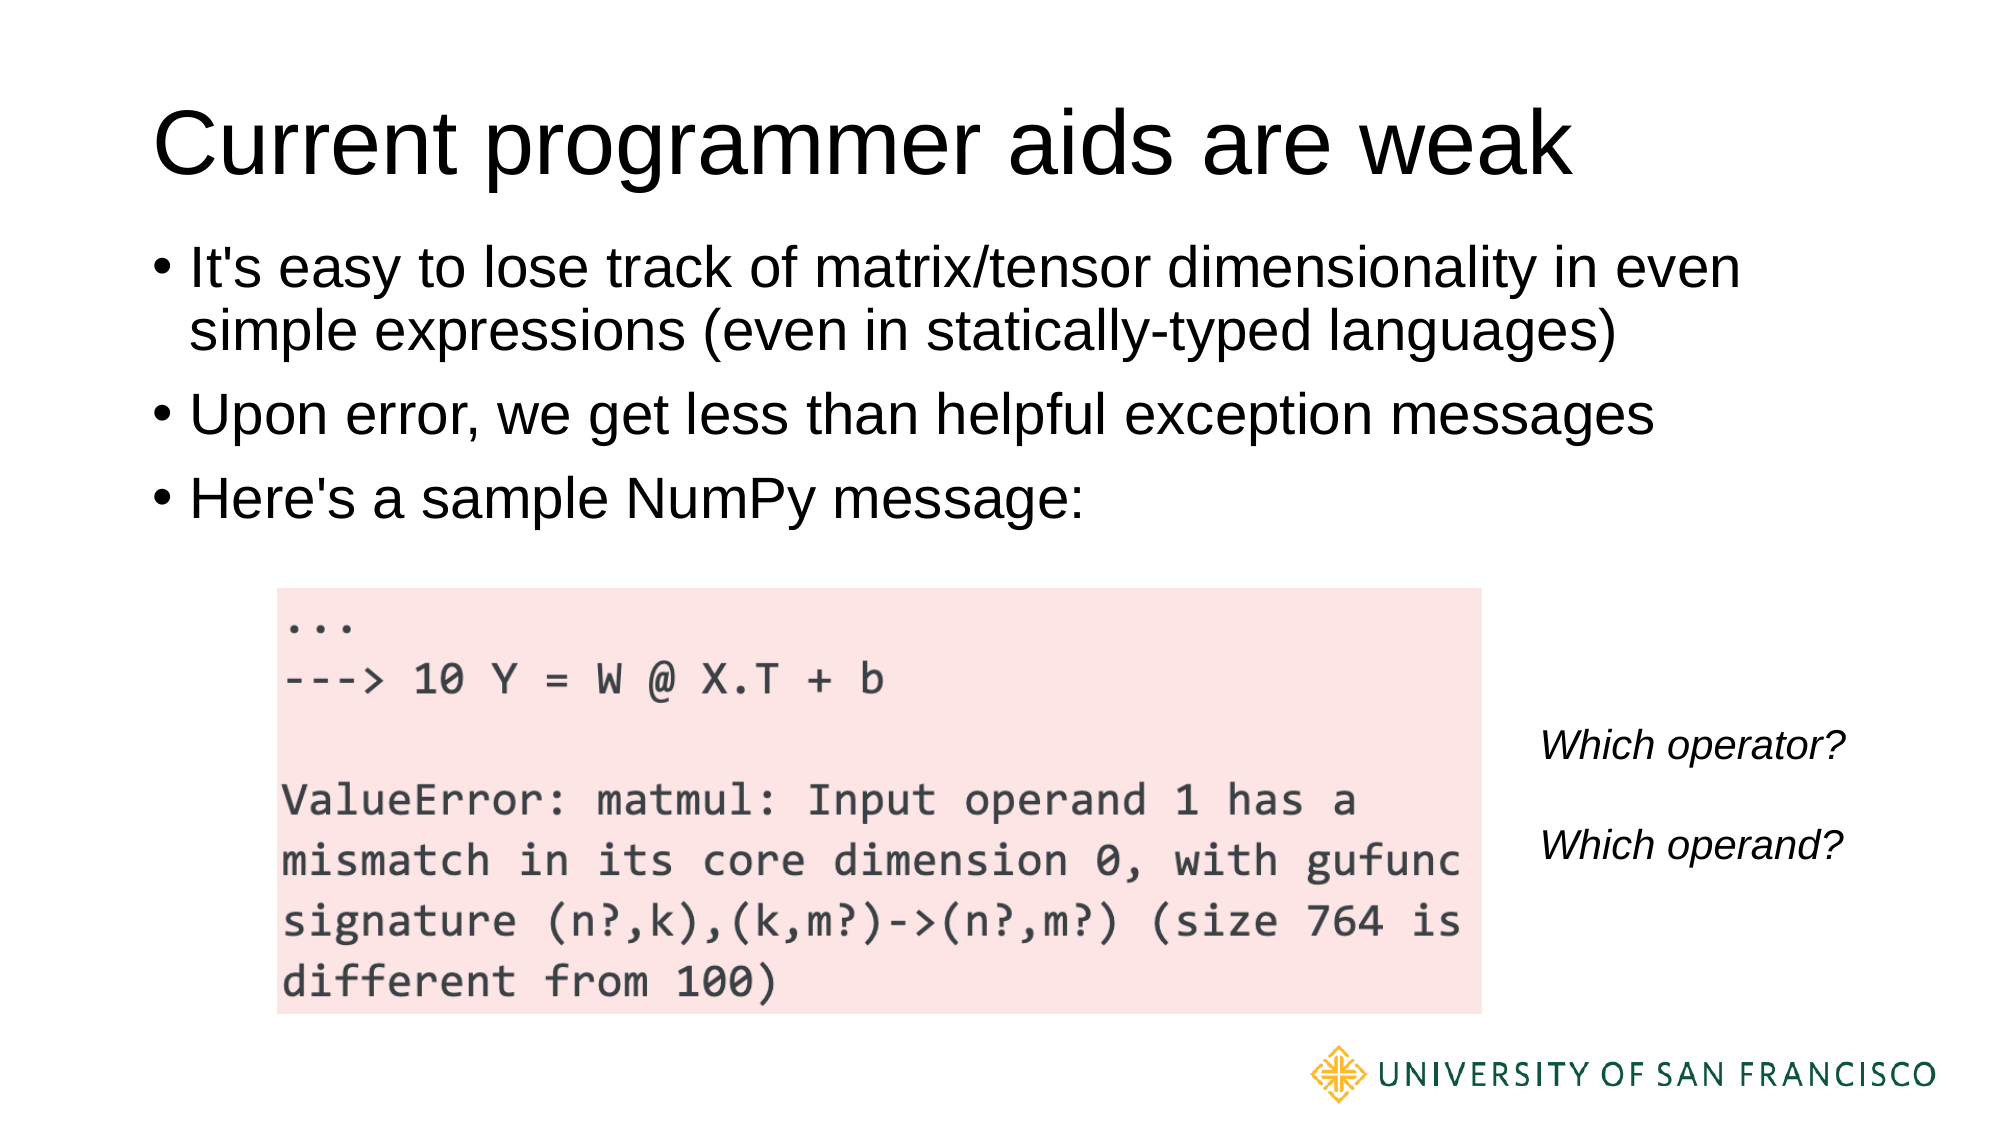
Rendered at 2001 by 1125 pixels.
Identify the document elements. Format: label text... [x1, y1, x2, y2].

title Current programmer aids are weak [137, 59, 1863, 229]
list It's easy to lose track of matrix/tensor dimensionality in even simple expressions (even in statically-typed languages) Upon error, we get less than helpful exception messages Here's a sample NumPy message: [137, 229, 1863, 1014]
text_box Which operator? Which operand? [1524, 710, 1862, 875]
picture [277, 588, 1482, 1014]
